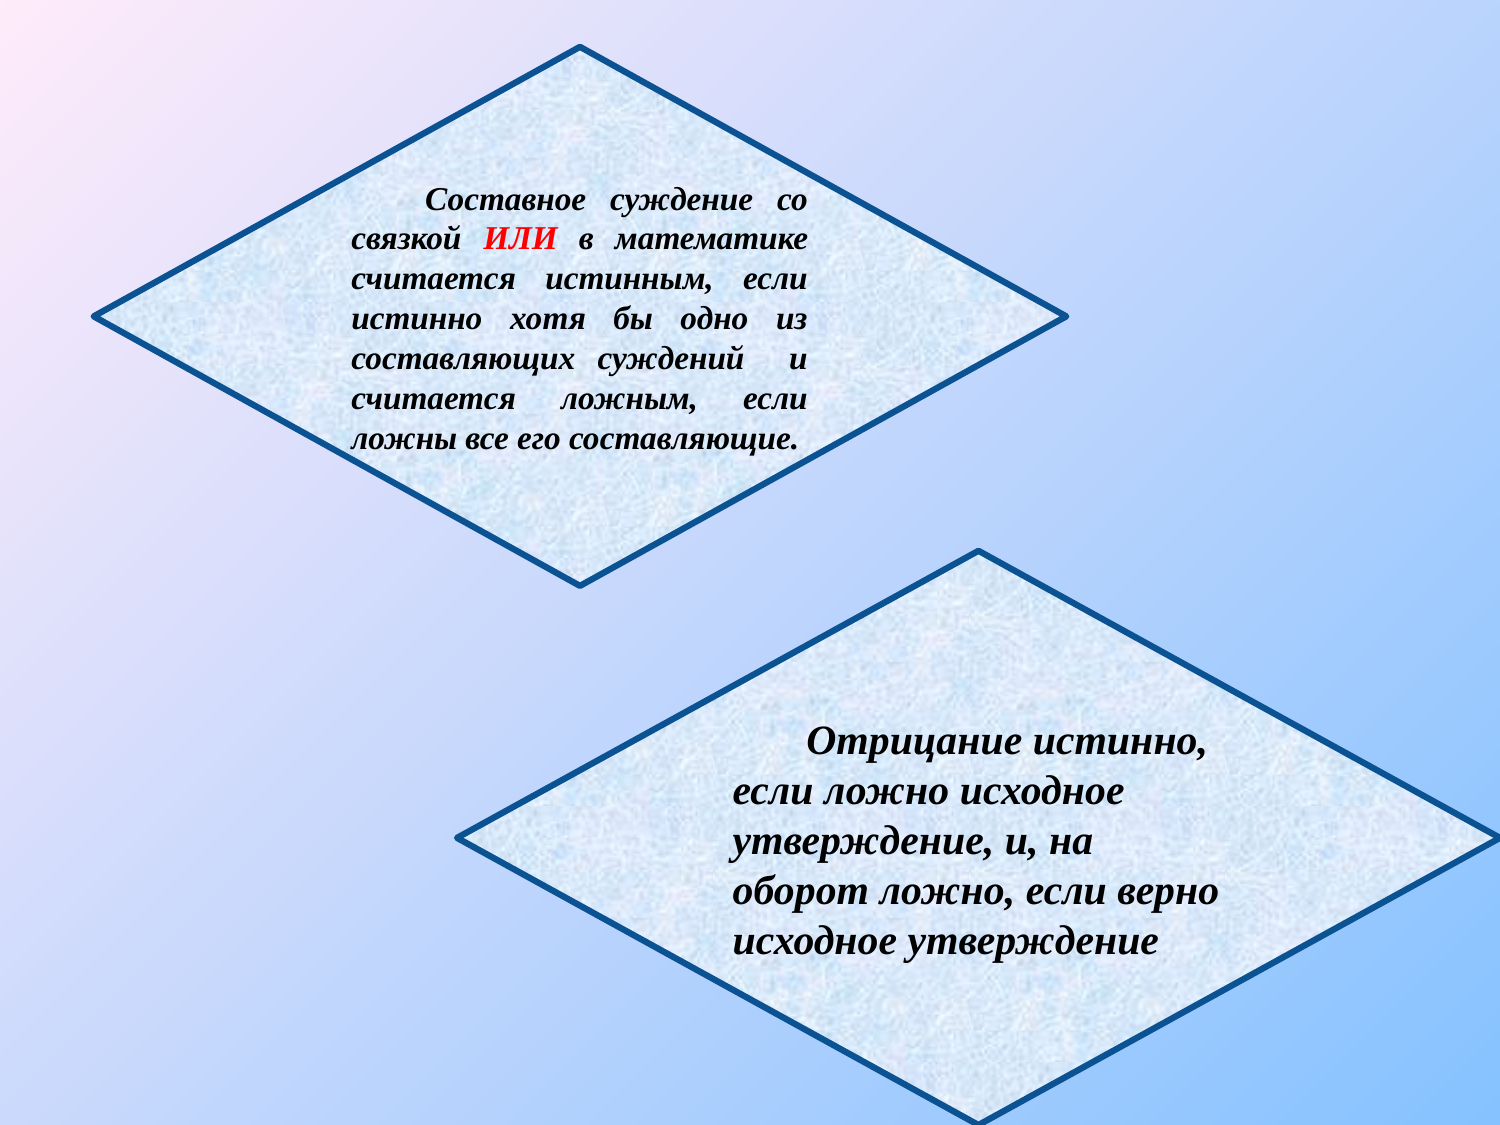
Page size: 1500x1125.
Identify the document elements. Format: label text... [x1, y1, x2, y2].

text_box Отрицание истинно, если ложно исходное утверждение, и, на оборот ложно, если верно исходное утверждение [453, 548, 1500, 1125]
text_box Составное суждение со связкой ИЛИ в математике считается истинным, если истинно хотя бы одно из составляющих суждений и считается ложным, если ложны все его составляющие. [90, 44, 1070, 589]
